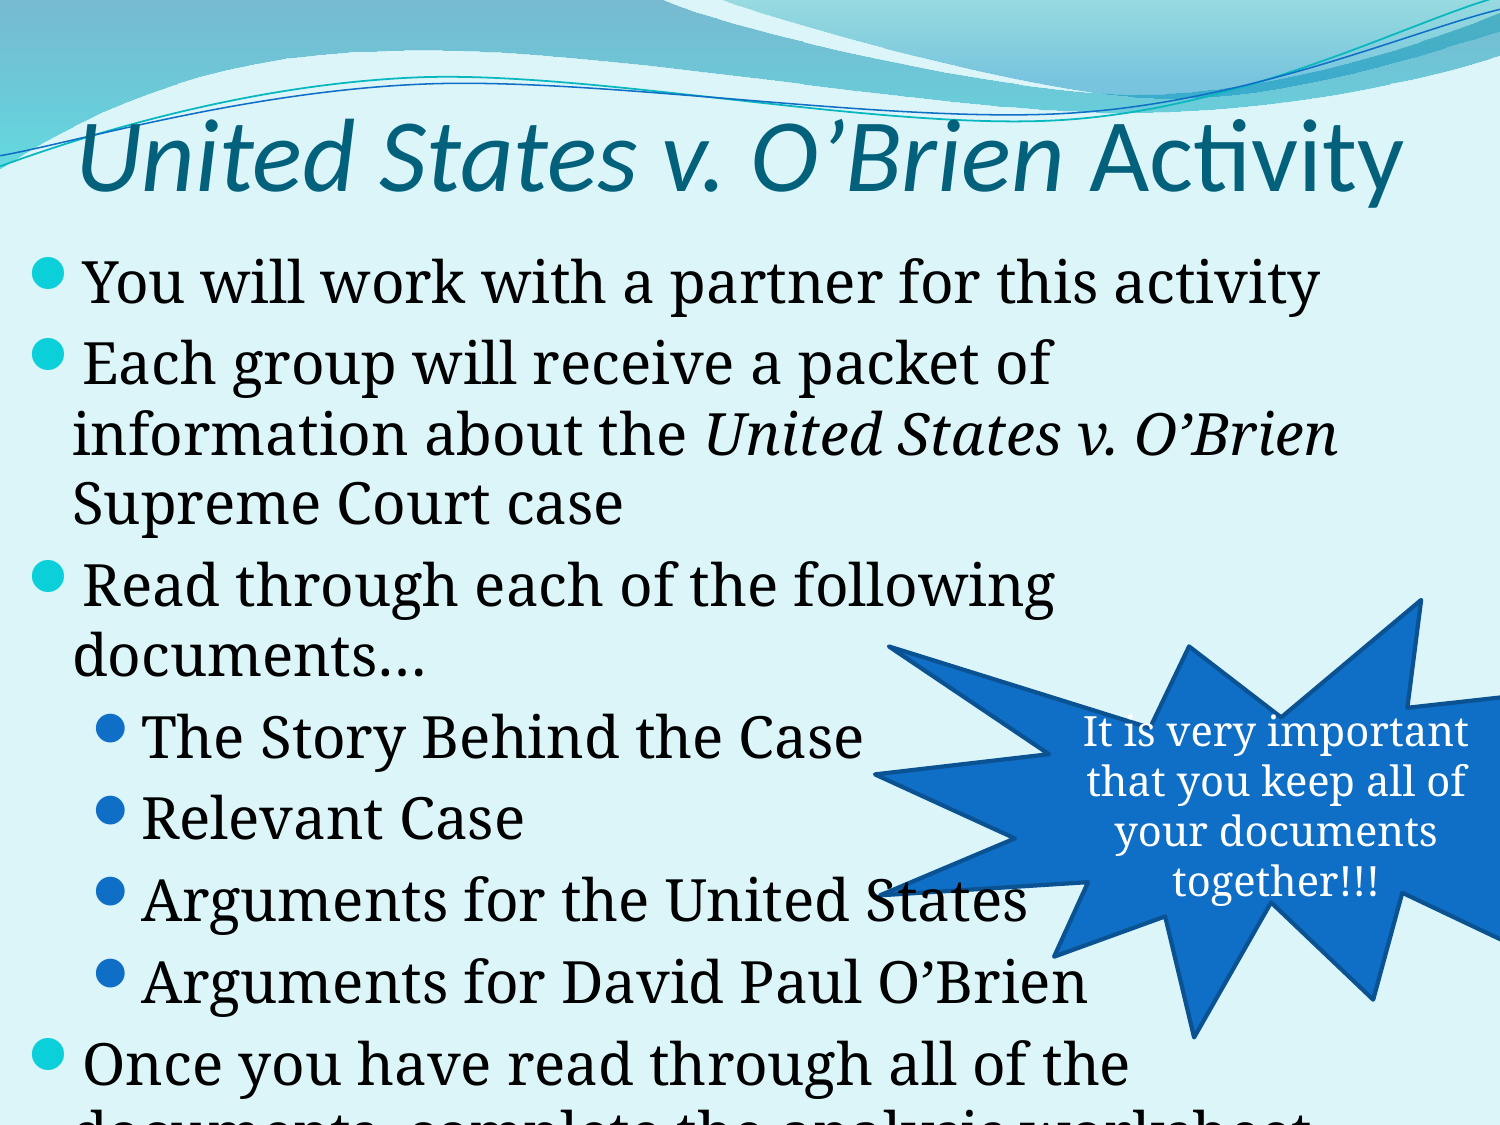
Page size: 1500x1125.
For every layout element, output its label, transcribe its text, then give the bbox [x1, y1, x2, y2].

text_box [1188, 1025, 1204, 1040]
list You will work with a partner for this activity Each group will receive a packet of information about the United States v. O’Brien Supreme Court case Read through each of the following documents… The Story Behind the Case Relevant Case Arguments for the United States Arguments for David Paul O’Brien Once you have read through all of the documents, complete the analysis worksheet together [12, 237, 1375, 1025]
title United States v. O’Brien Activity [75, 24, 1425, 213]
text_box It is very important that you keep all of your documents together!!! [1375, 598, 1500, 1001]
